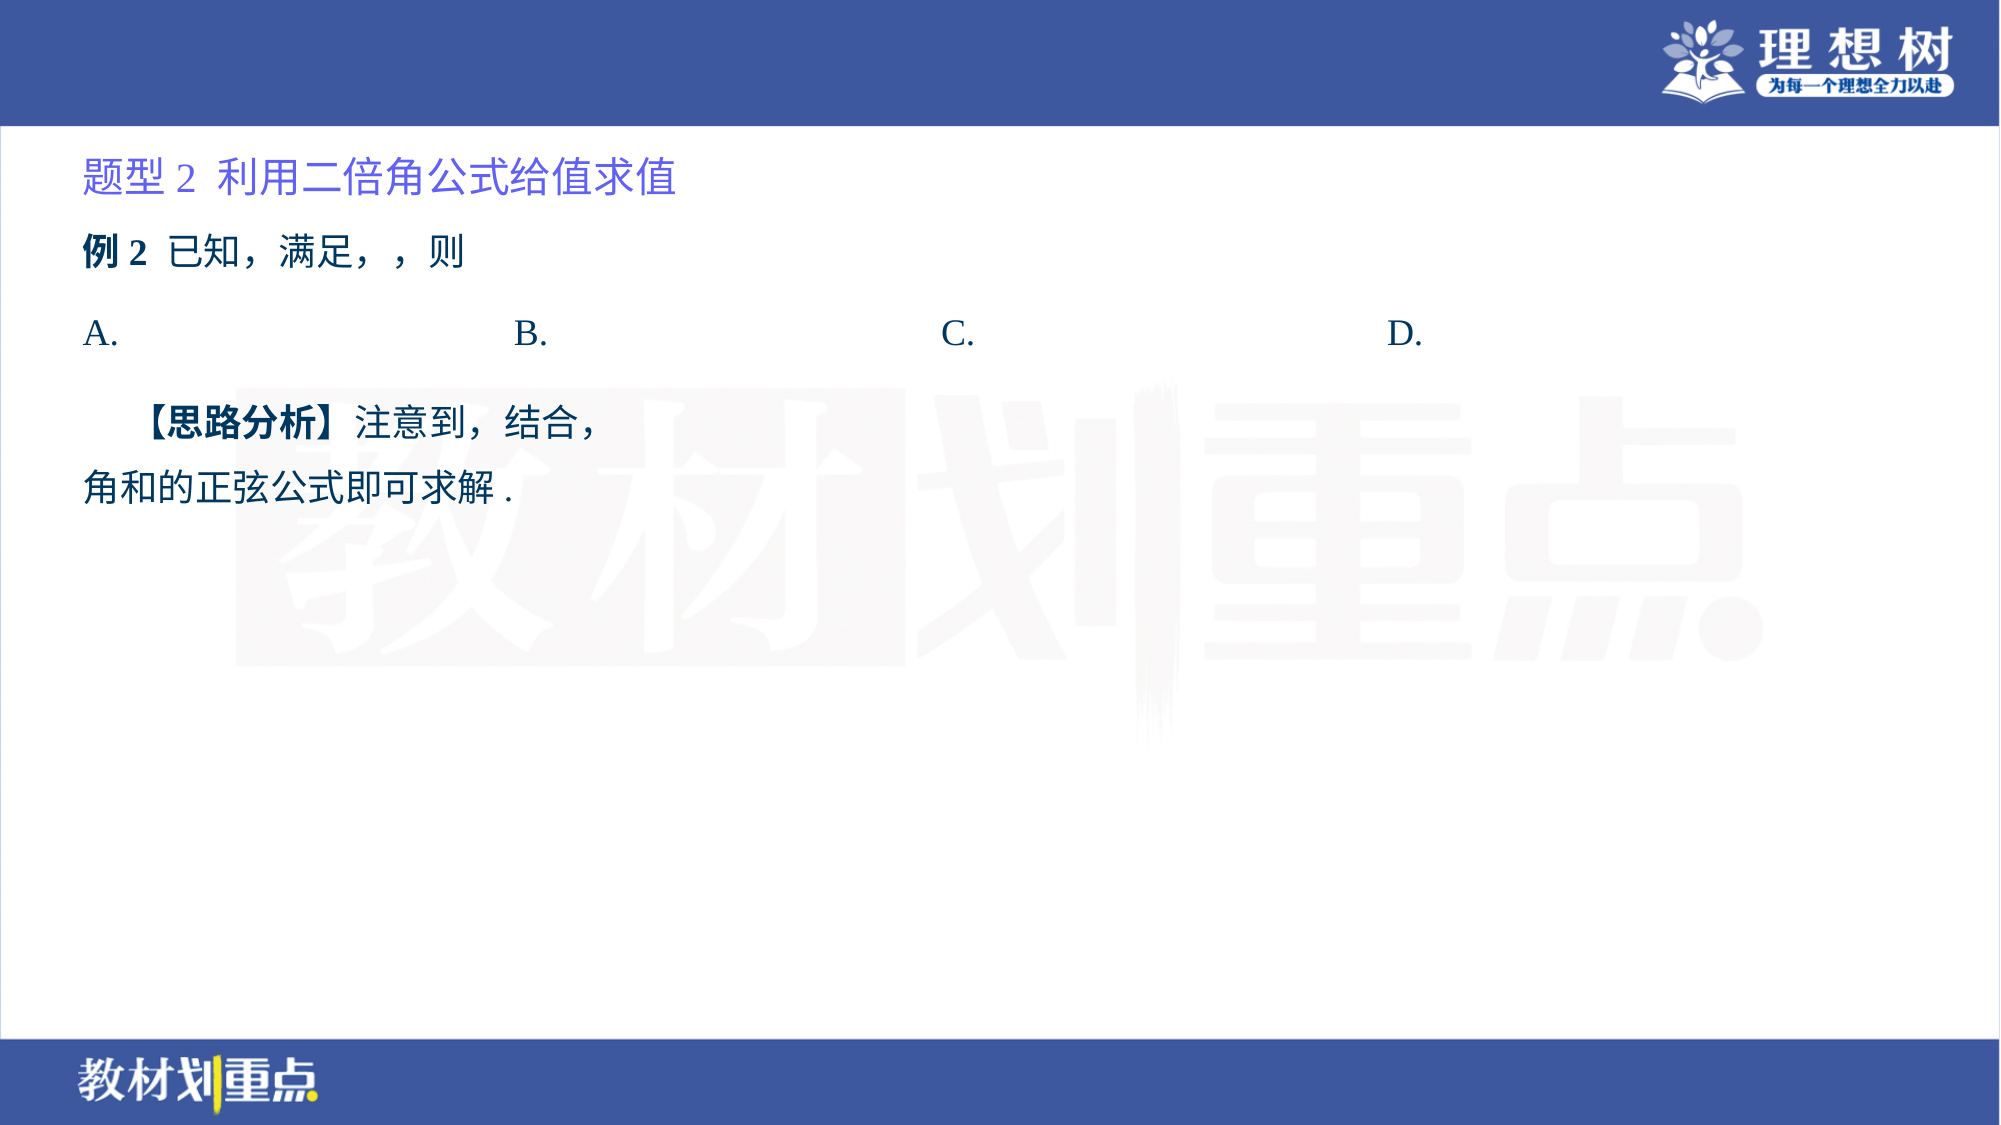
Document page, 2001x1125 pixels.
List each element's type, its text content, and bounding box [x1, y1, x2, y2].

text_box 题型2 利用二倍角公式给值求值 [82, 129, 1817, 264]
picture [0, 0, 2000, 1125]
